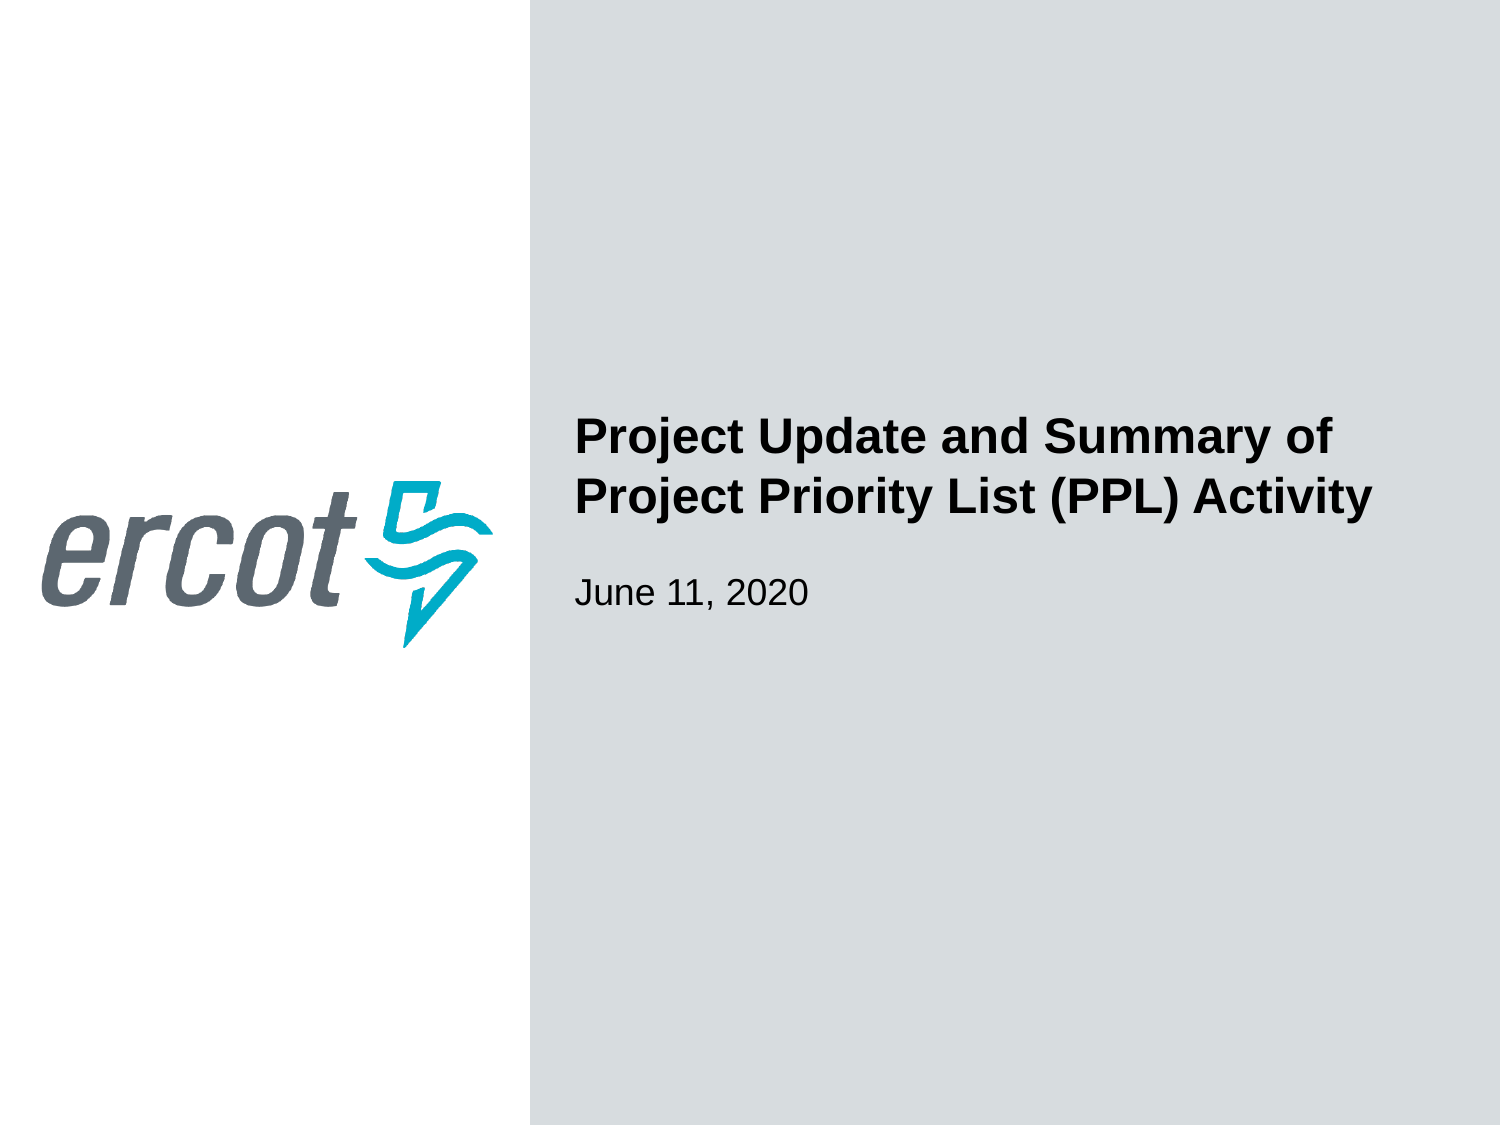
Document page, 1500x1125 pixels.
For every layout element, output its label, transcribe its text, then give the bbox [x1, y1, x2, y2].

picture [32, 471, 501, 654]
text_box Project Update and Summary of Project Priority List (PPL) Activity June 11, 2020 [559, 395, 1486, 621]
